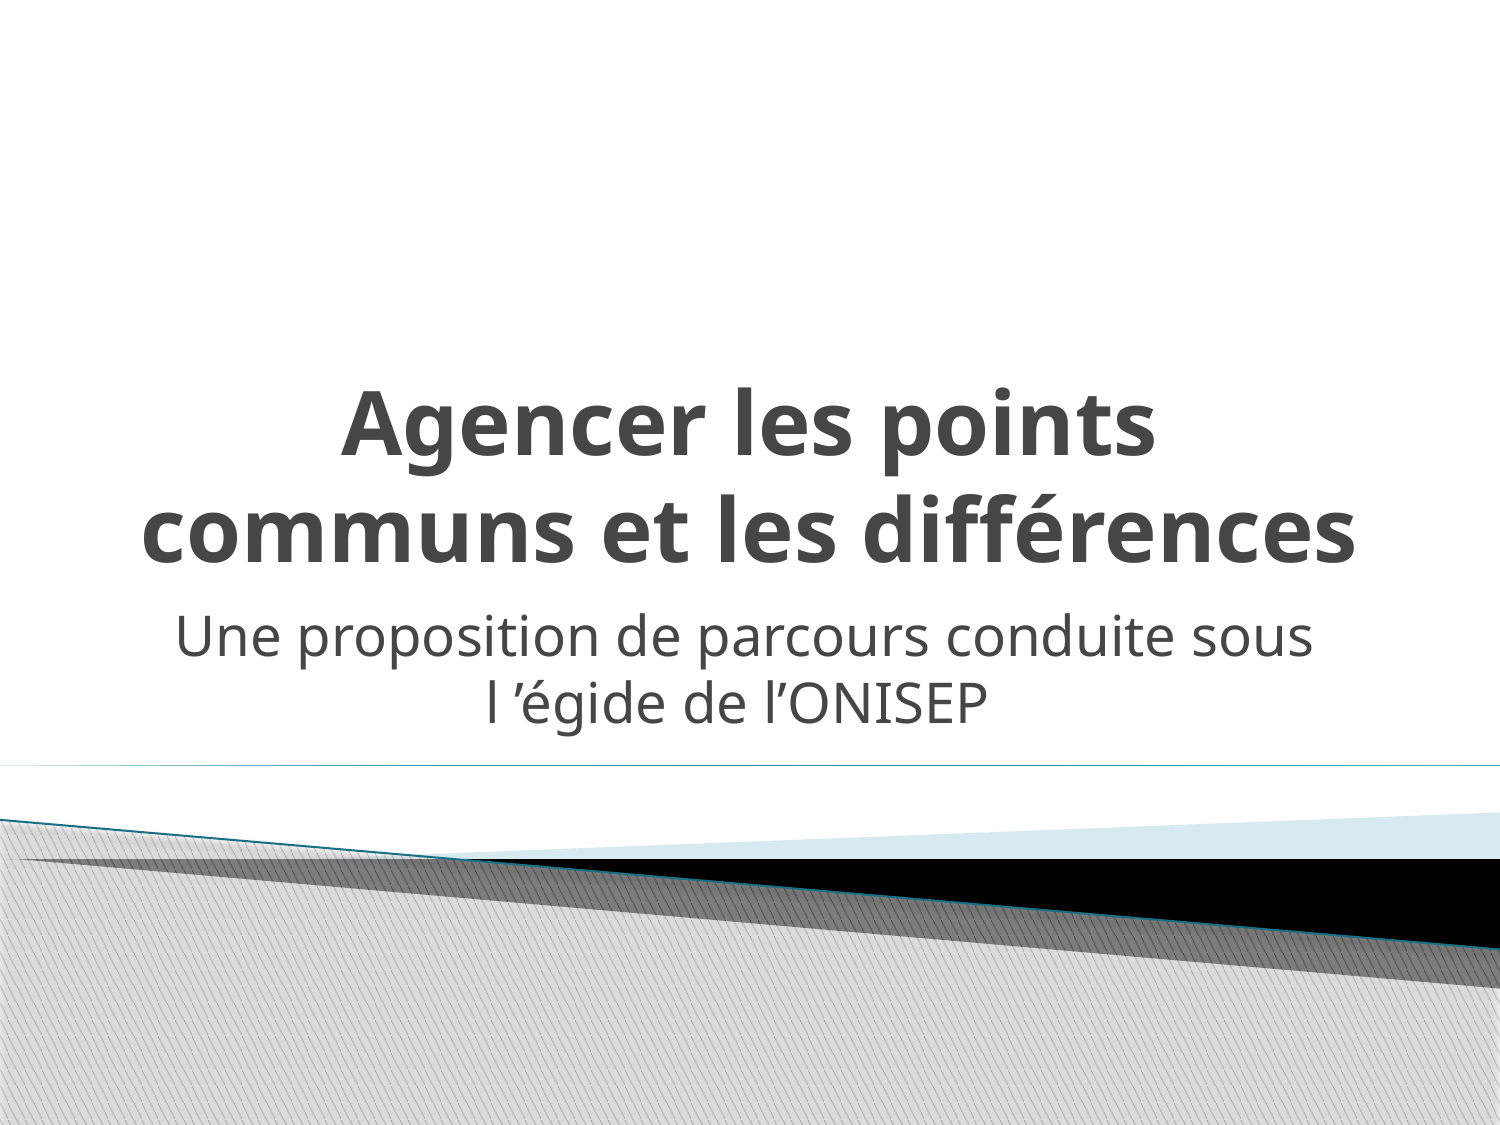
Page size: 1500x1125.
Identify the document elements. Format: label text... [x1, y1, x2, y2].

title Agencer les points communs et les différences [112, 287, 1388, 588]
picture [5, 859, 1500, 989]
subtitle Une proposition de parcours conduite sous l ’égide de l’ONISEP [112, 592, 1388, 790]
